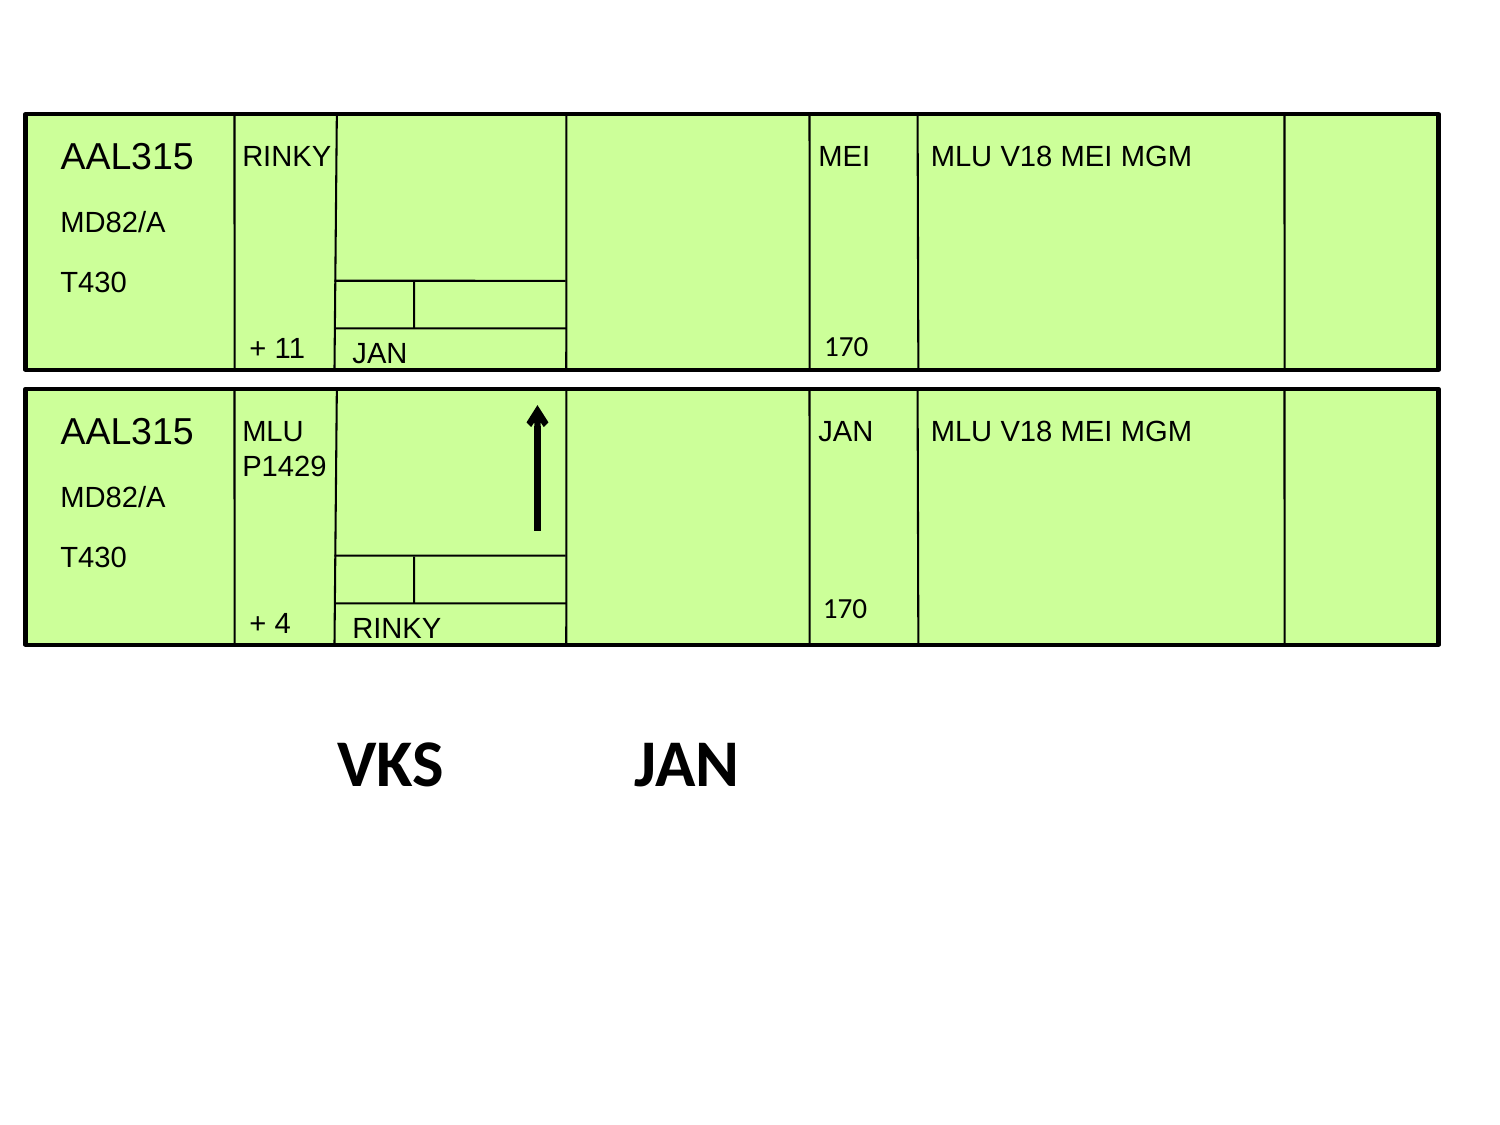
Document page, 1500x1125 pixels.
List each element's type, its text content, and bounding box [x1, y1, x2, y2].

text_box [25, 388, 1440, 658]
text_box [25, 113, 1440, 378]
text_box VKS [303, 712, 479, 808]
text_box JAN [587, 712, 788, 808]
